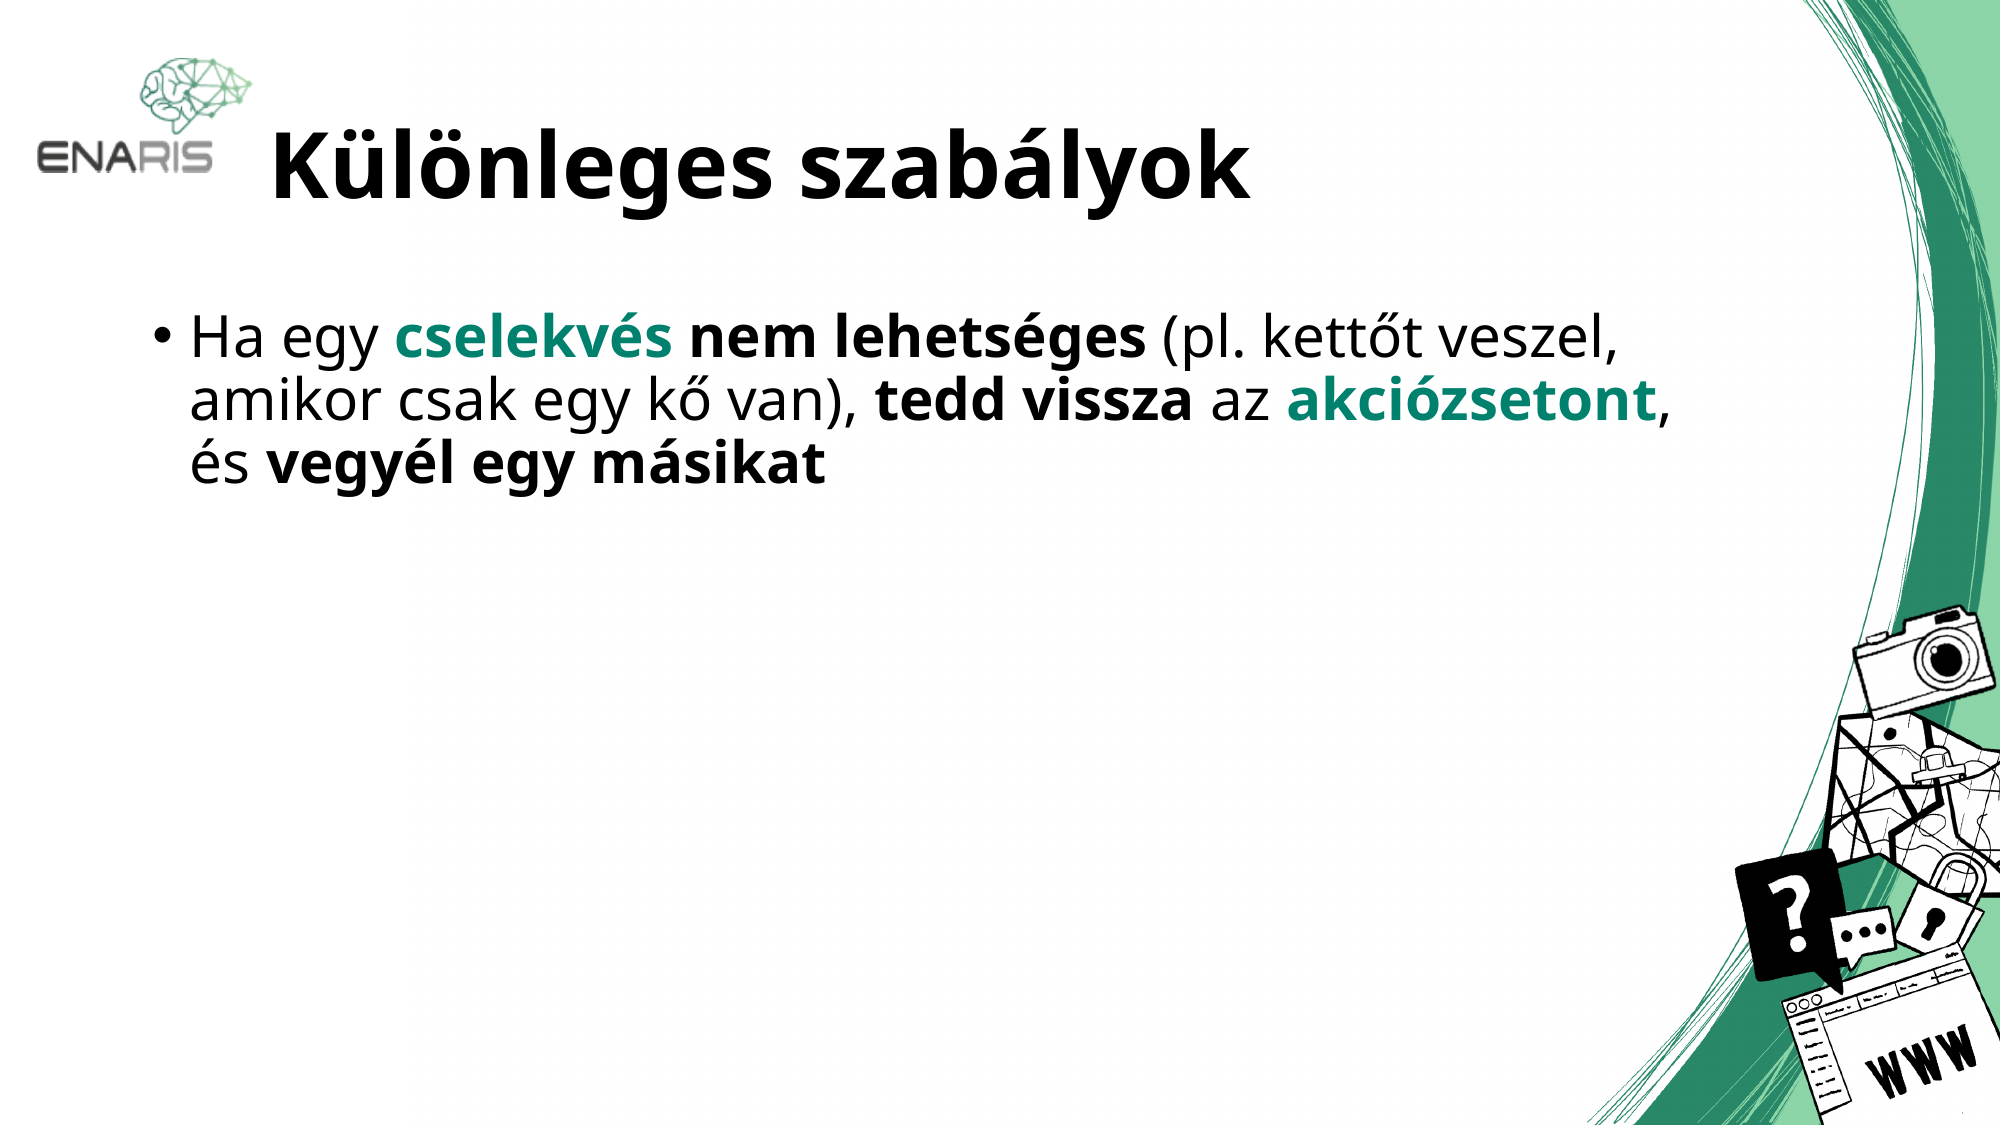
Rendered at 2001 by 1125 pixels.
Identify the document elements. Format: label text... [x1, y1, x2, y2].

title Különleges szabályok [253, 59, 1863, 278]
picture [408, 0, 2000, 1125]
picture [37, 58, 254, 173]
list Ha egy cselekvés nem lehetséges (pl. kettőt veszel, amikor csak egy kő van), tedd vissza az akciózsetont, és vegyél egy másikat [137, 299, 1728, 1014]
